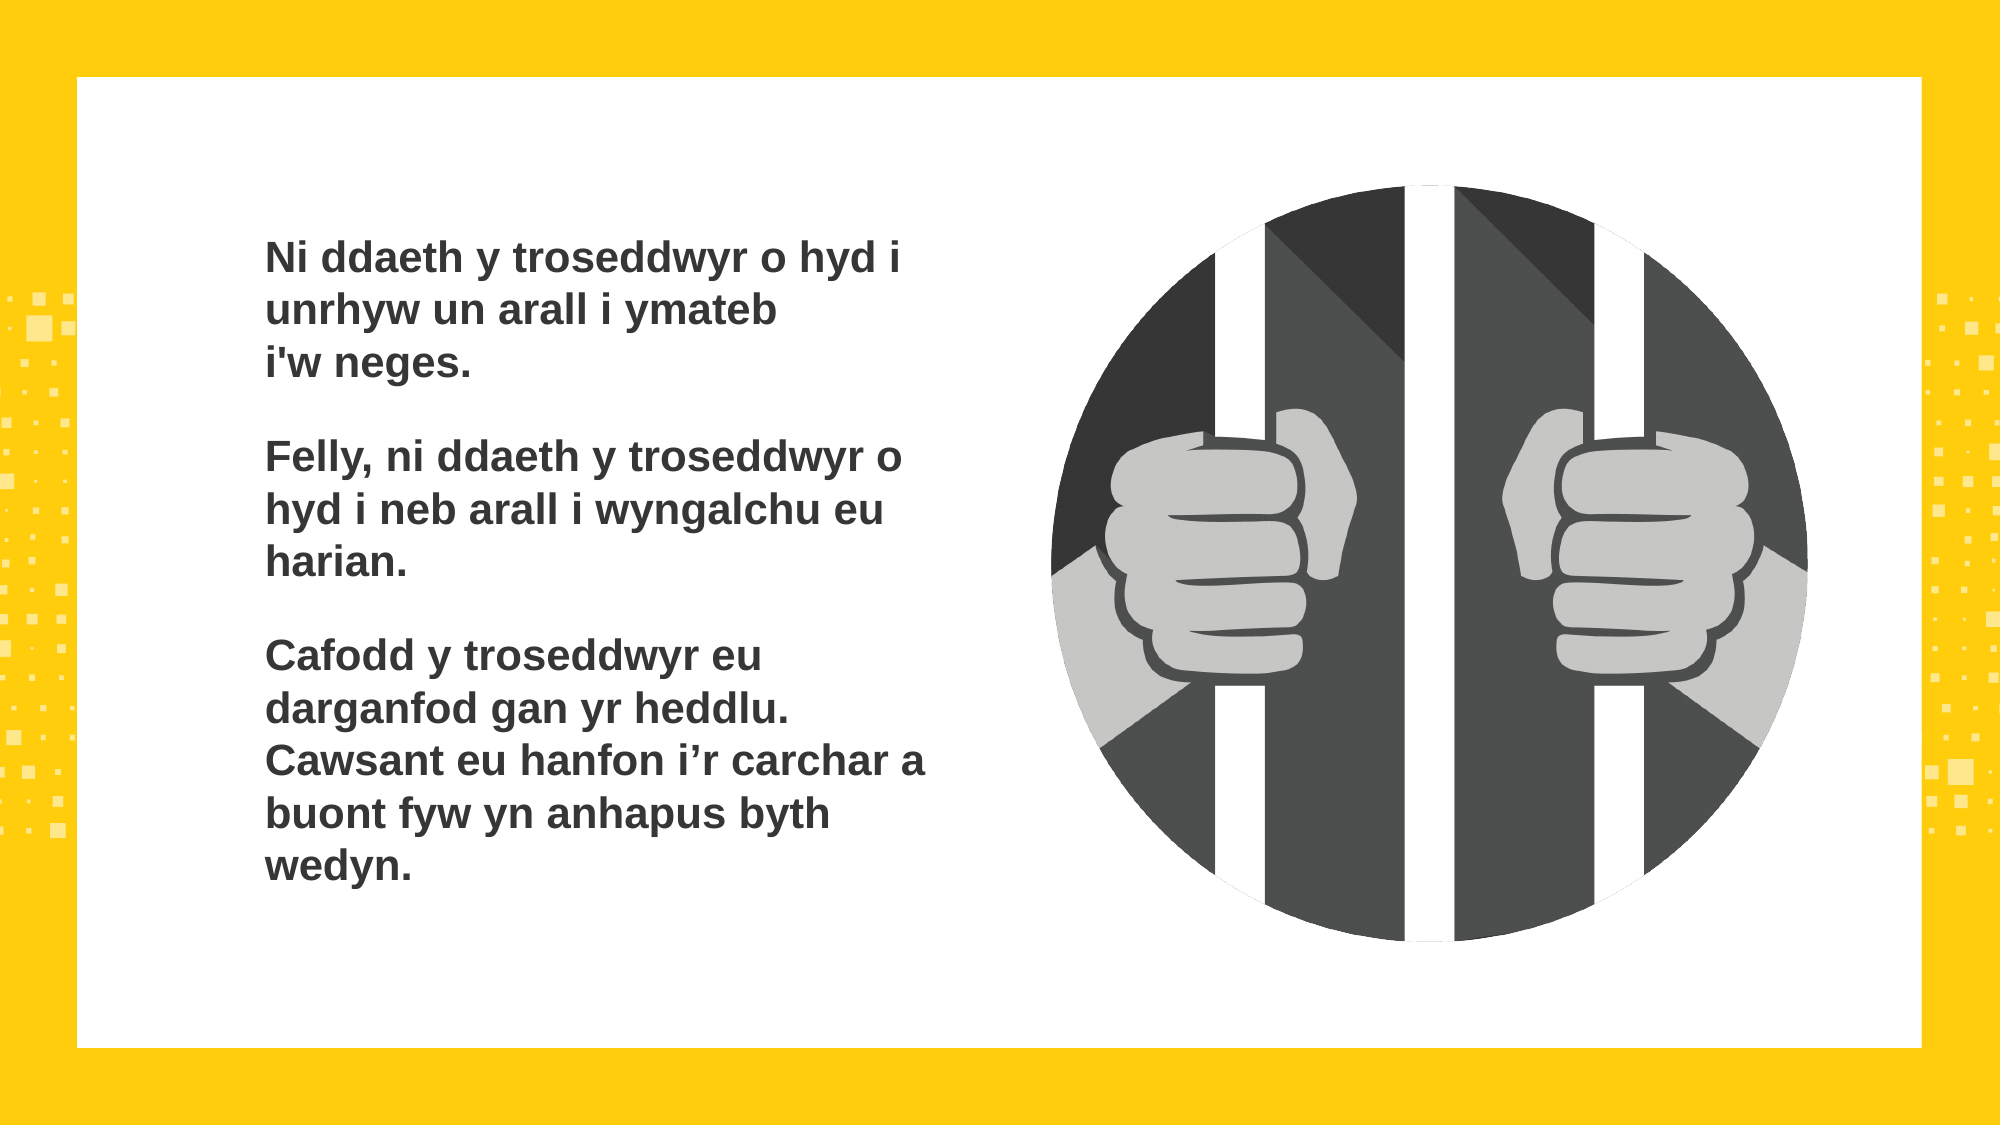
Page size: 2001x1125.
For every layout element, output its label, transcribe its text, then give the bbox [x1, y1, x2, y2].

text_box Ni ddaeth y troseddwyr o hyd i unrhyw un arall i ymateb i'w neges. Felly, ni ddaeth y troseddwyr o hyd i neb arall i wyngalchu eu harian. Cafodd y troseddwyr eu darganfod gan yr heddlu. Cawsant eu hanfon i’r carchar a buont fyw yn anhapus byth wedyn. [249, 221, 941, 897]
picture [1051, 185, 1808, 942]
